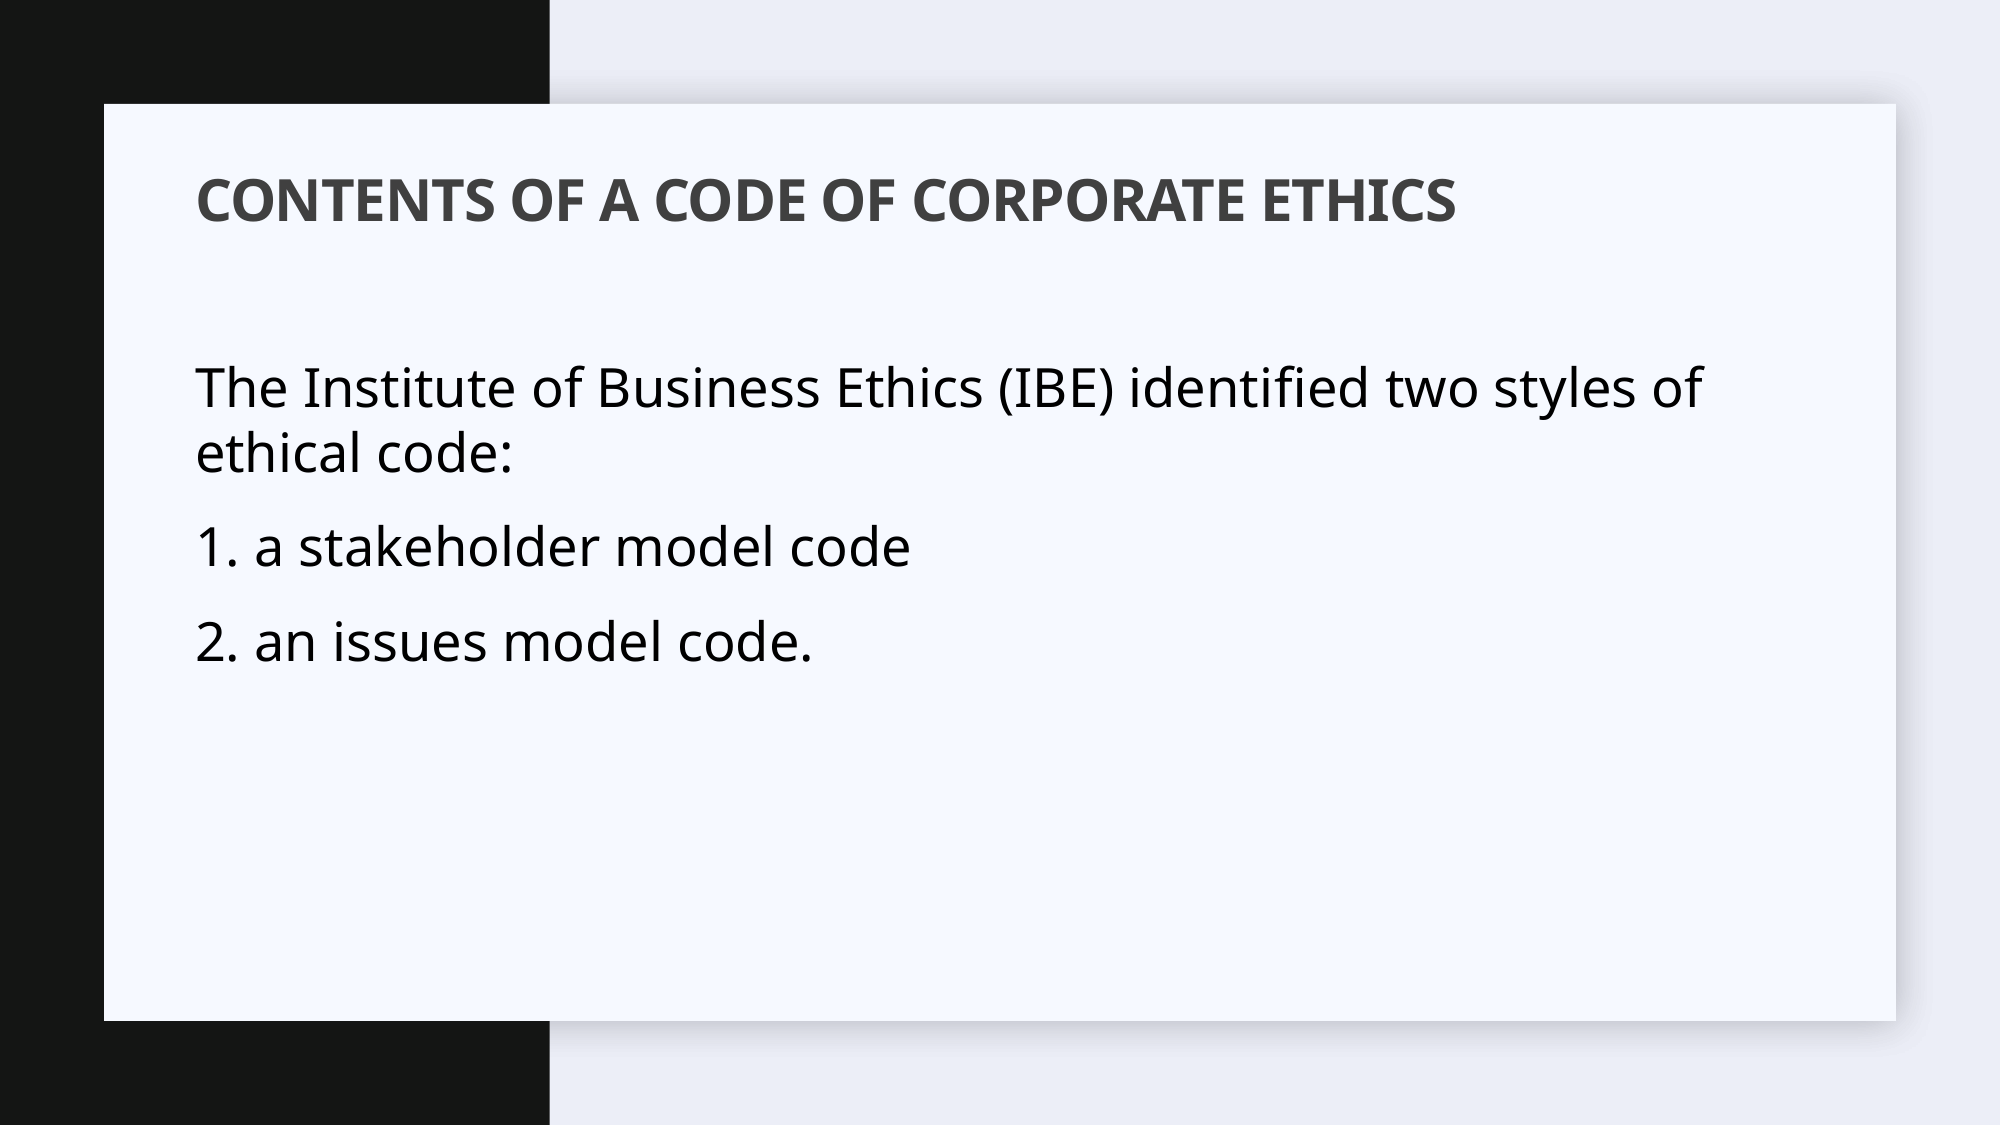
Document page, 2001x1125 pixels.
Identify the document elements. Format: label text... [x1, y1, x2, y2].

list The Institute of Business Ethics (IBE) identiﬁed two styles of ethical code: 1. a stakeholder model code 2. an issues model code. [180, 345, 1830, 963]
title Contents of a code of corporate ethics [180, 154, 1830, 251]
